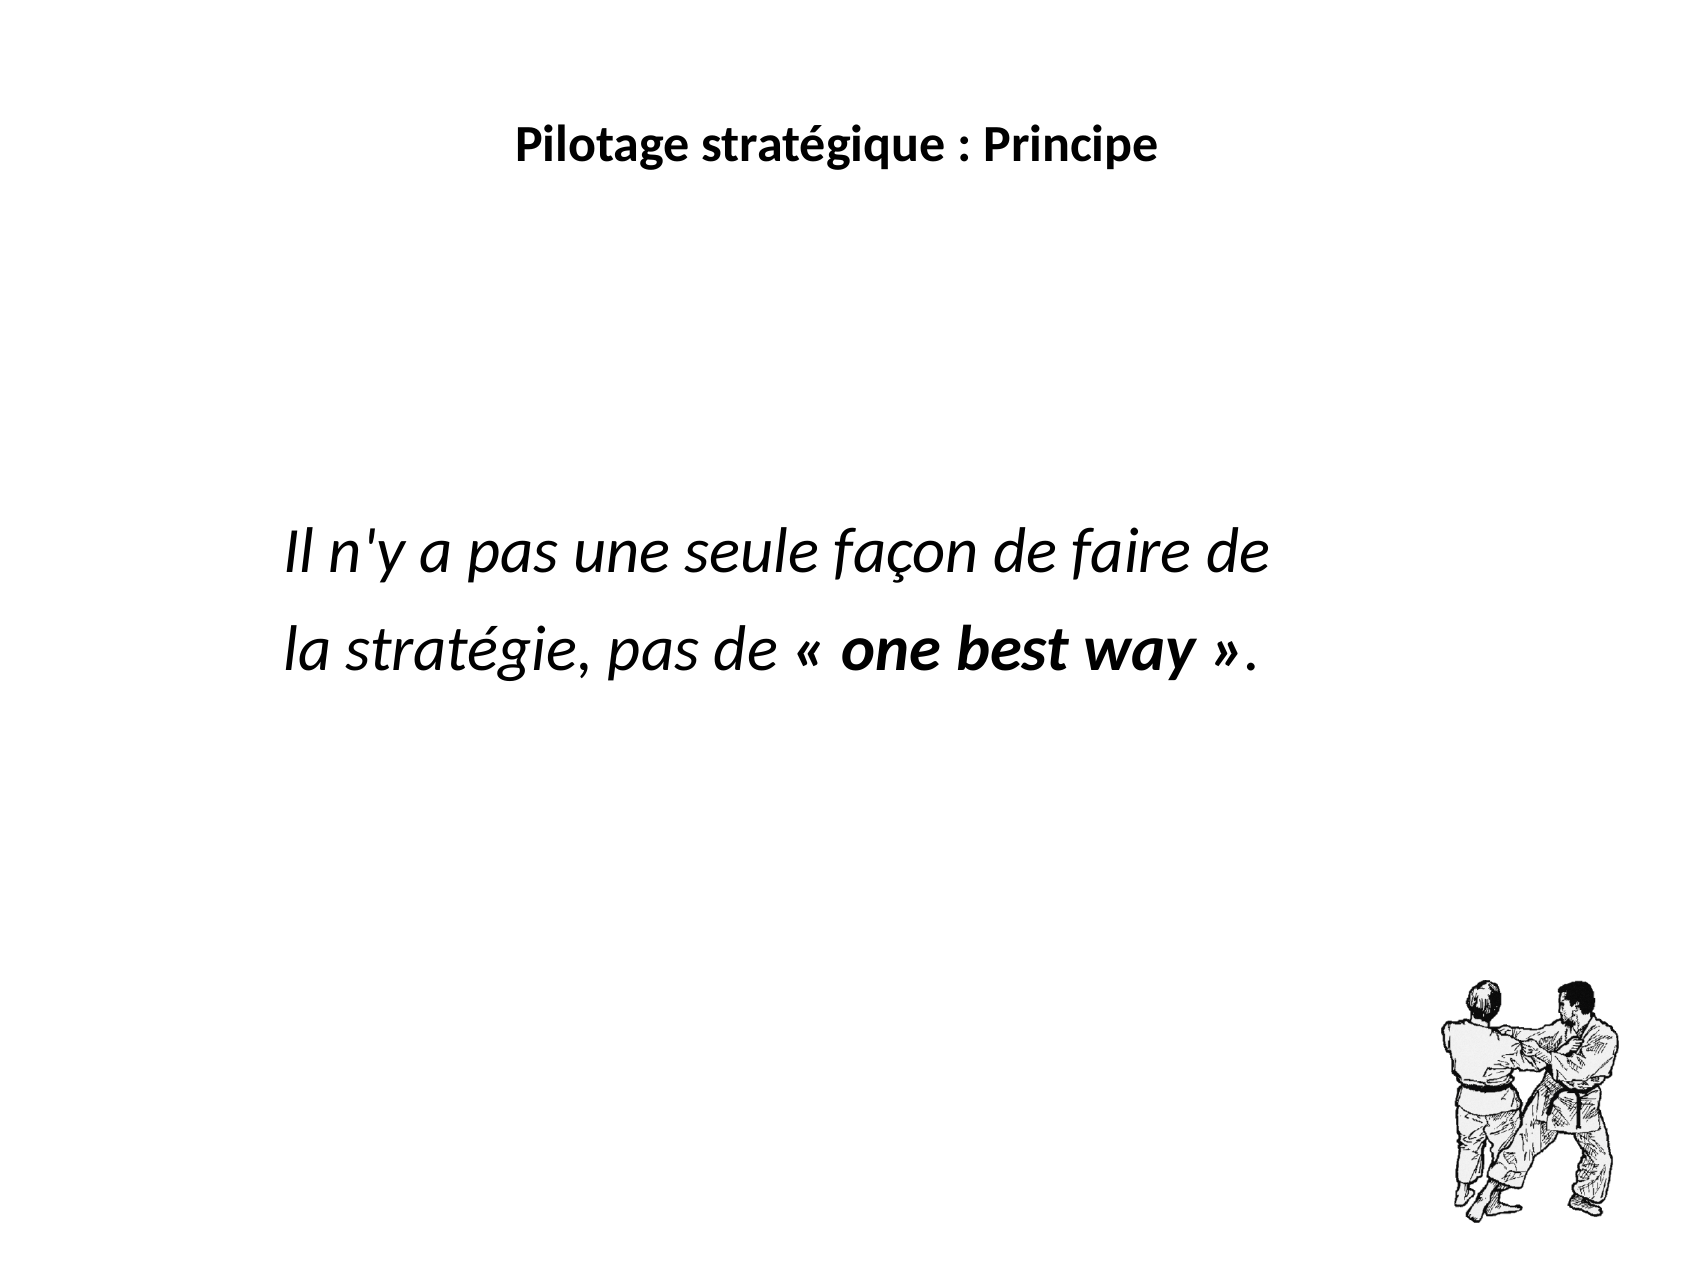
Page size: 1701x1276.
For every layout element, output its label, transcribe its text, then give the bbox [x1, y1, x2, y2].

text_box Il n'y a pas une seule façon de faire de la stratégie, pas de « one best way ». [283, 495, 1400, 687]
text_box Pilotage stratégique : Principe [0, 109, 1701, 198]
picture [1440, 980, 1619, 1224]
